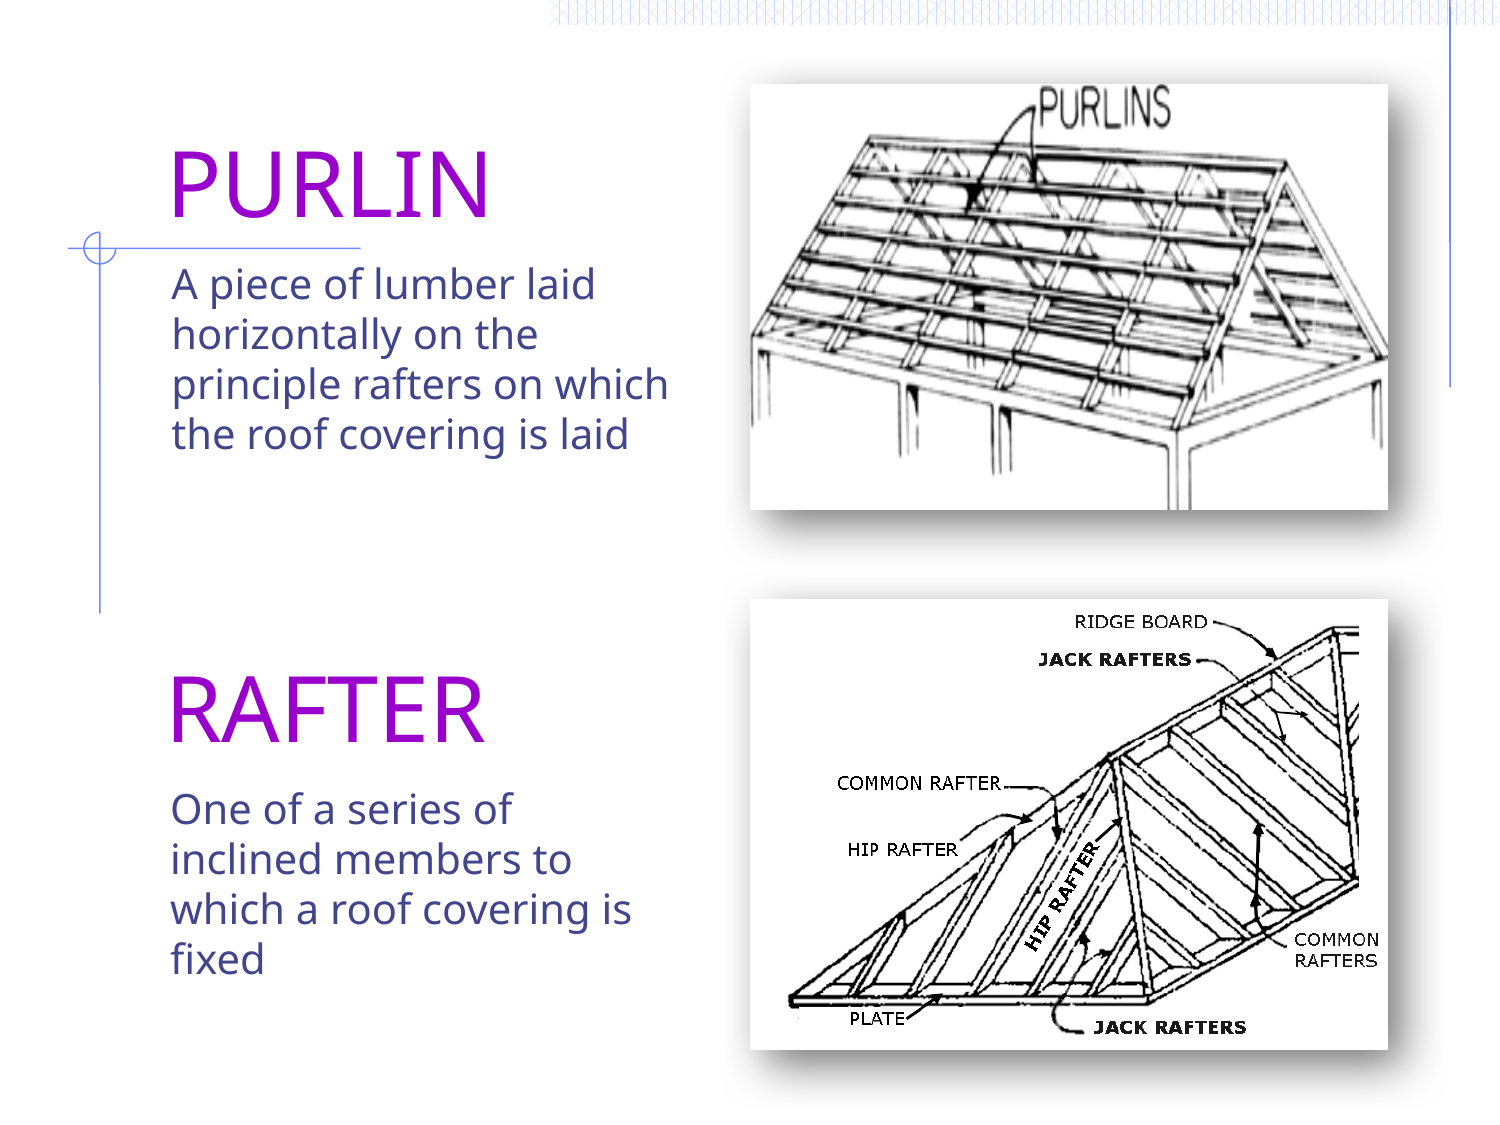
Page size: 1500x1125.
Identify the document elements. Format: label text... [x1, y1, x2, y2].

picture [749, 599, 1388, 1051]
picture [749, 84, 1388, 510]
list RAFTER [150, 637, 550, 768]
list One of a series of inclined members to which a roof covering is fixed [155, 774, 675, 984]
list A piece of lumber laid horizontally on the principle rafters on which the roof covering is laid [156, 249, 702, 488]
list PURLIN [151, 112, 539, 243]
